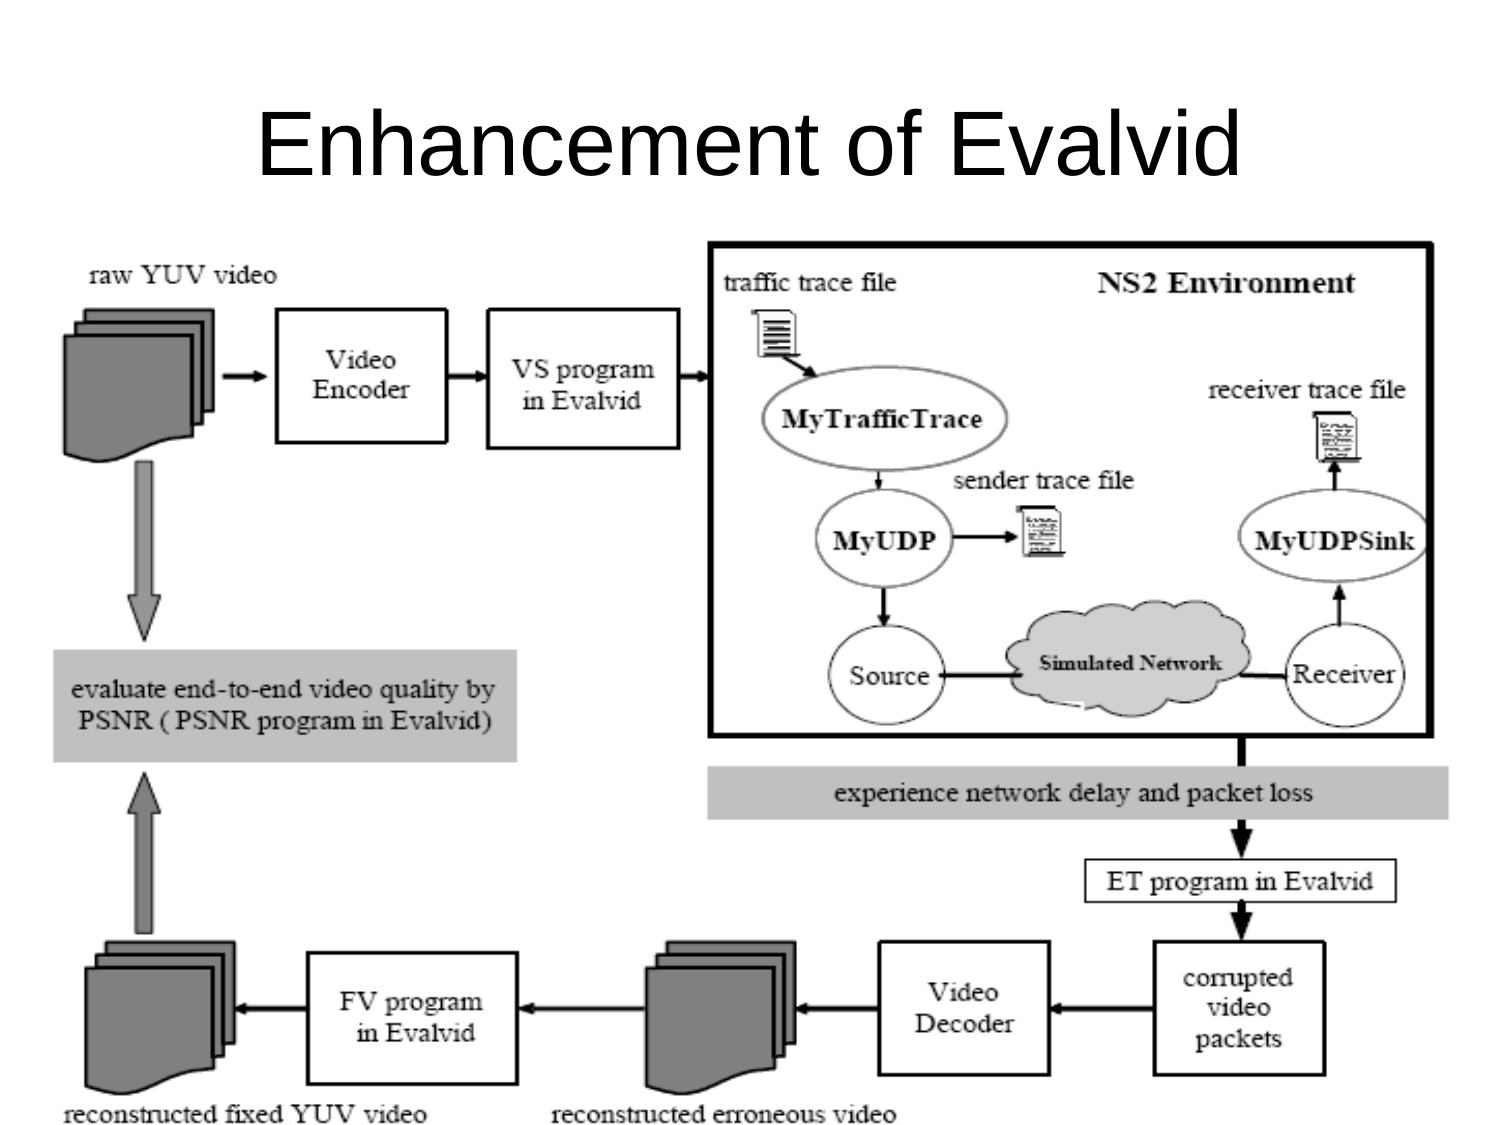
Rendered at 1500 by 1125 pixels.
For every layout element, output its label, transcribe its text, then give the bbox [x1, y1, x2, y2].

picture [0, 186, 1500, 1125]
title Enhancement of Evalvid [74, 44, 1426, 185]
